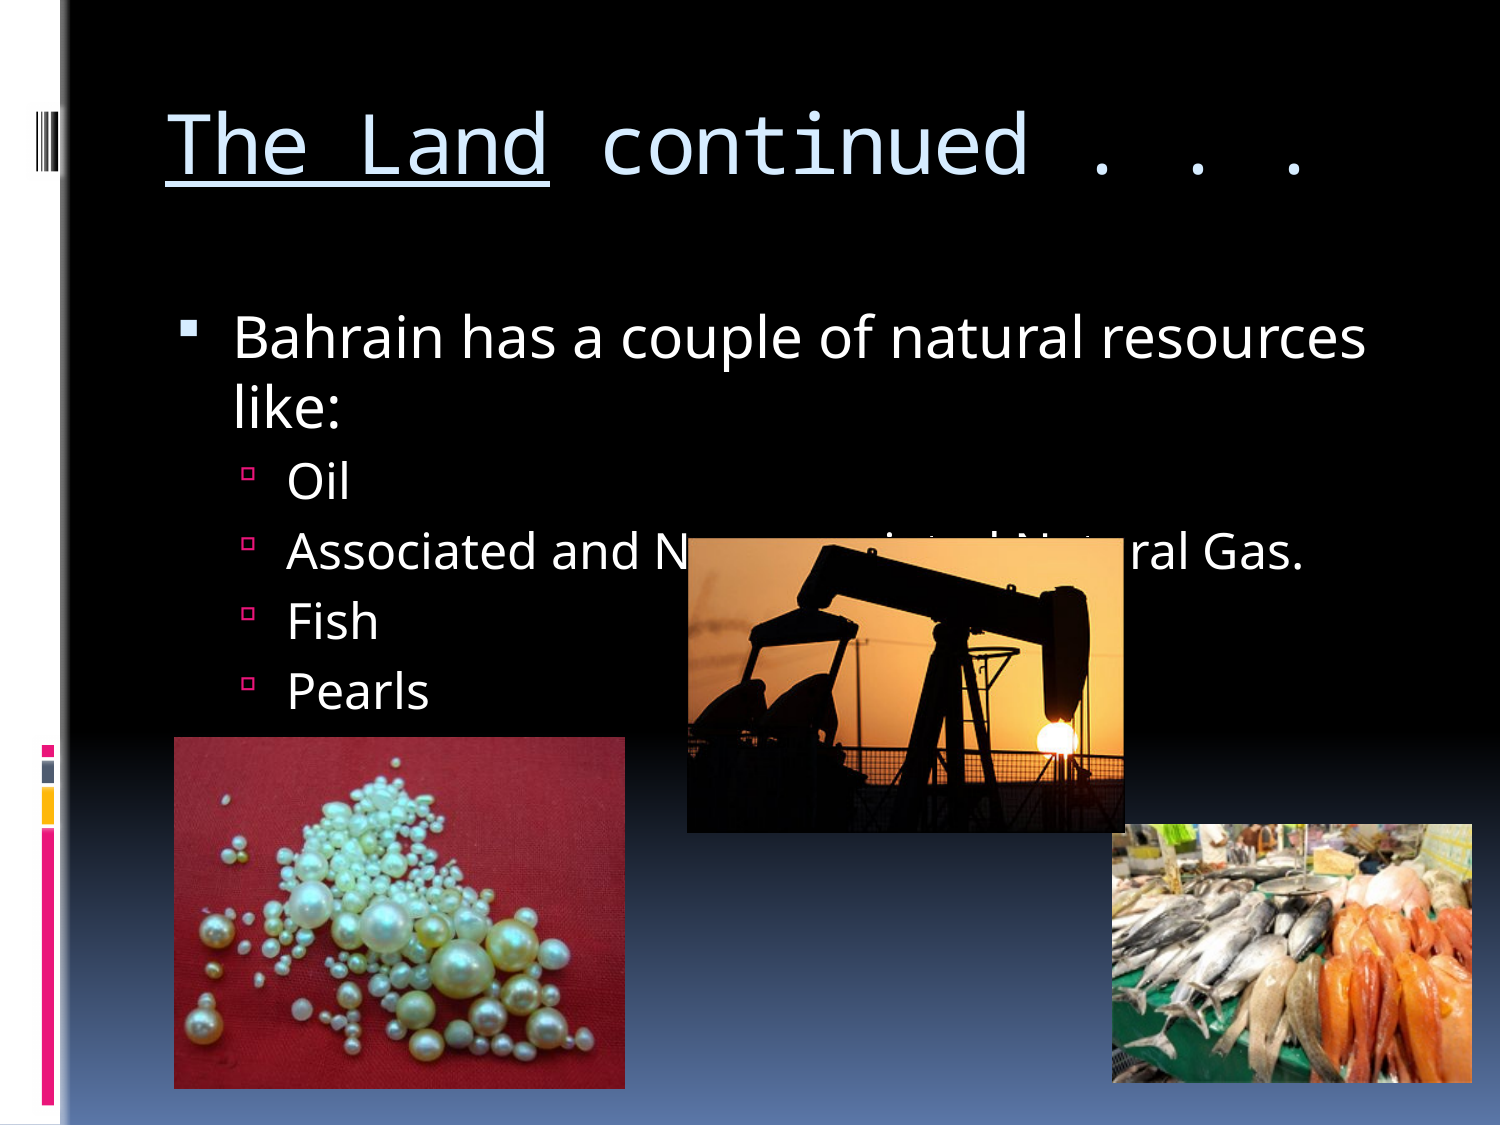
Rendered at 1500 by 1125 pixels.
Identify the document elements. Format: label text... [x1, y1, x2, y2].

picture [1112, 824, 1473, 1084]
picture [174, 736, 626, 1090]
title The Land continued . . . [150, 83, 1425, 234]
list Bahrain has a couple of natural resources like: Oil Associated and Nonassociated Natural Gas. Fish Pearls [150, 292, 1425, 1043]
picture [686, 537, 1126, 833]
